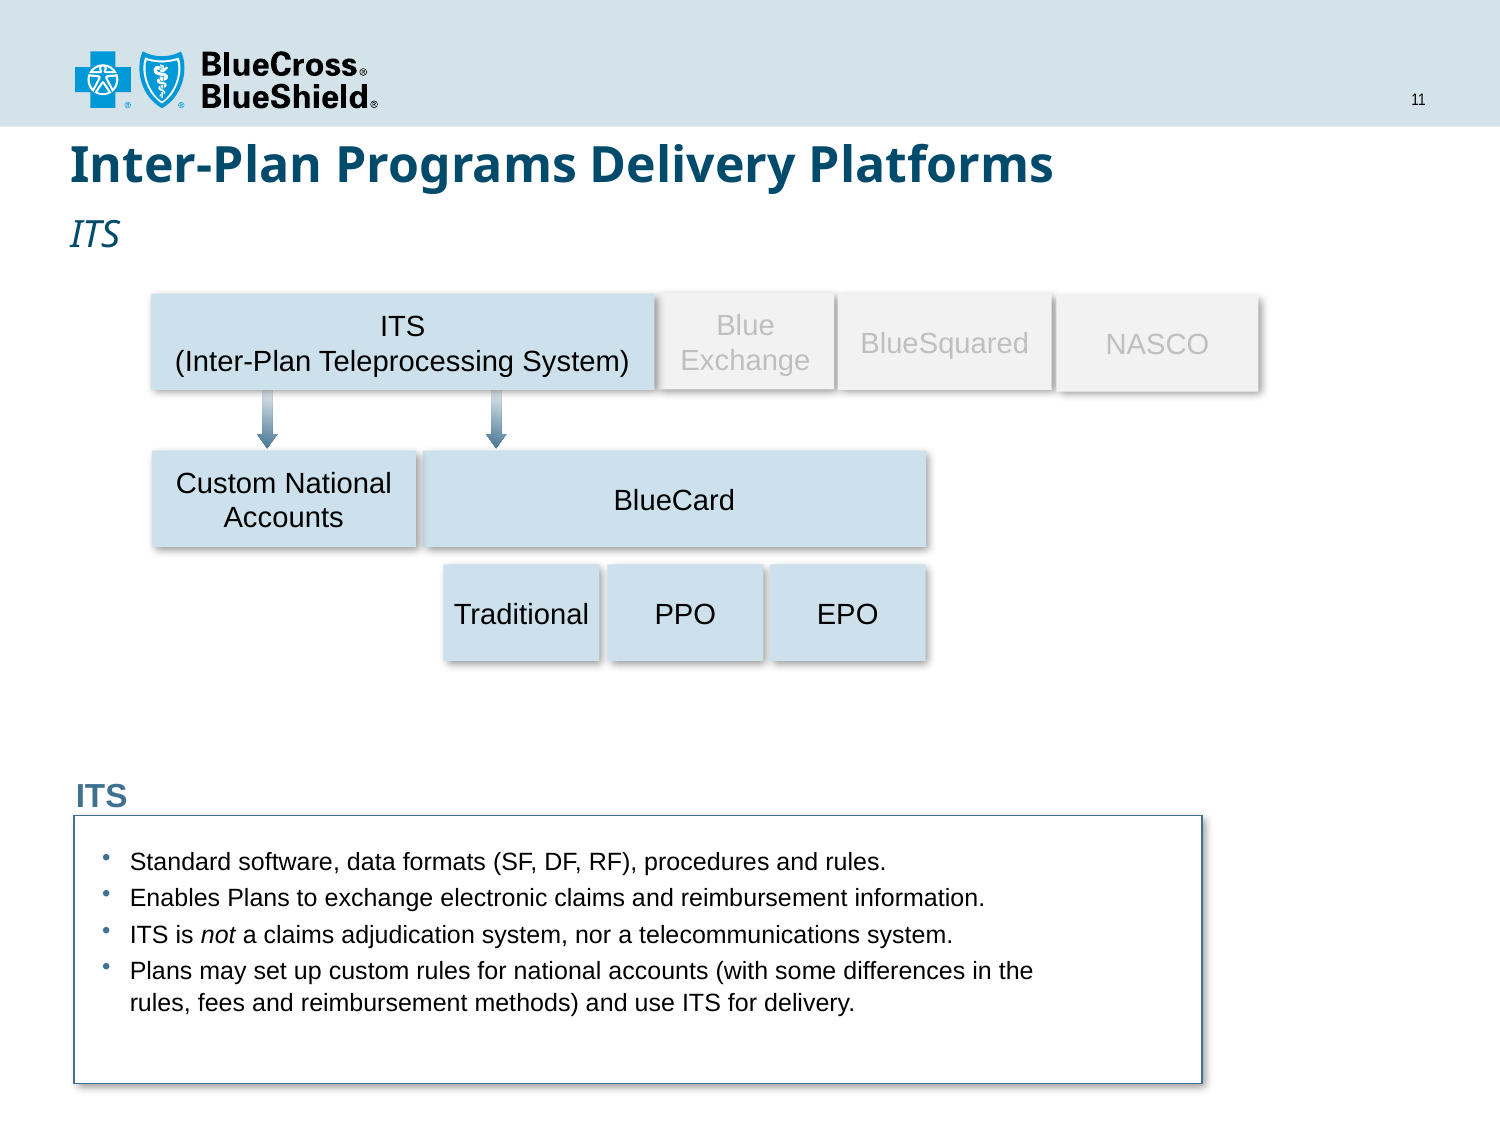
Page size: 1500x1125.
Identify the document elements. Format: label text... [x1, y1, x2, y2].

text_box [255, 402, 280, 447]
text_box Standard software, data formats (SF, DF, RF), procedures and rules. Enables Plans to exchange electronic claims and reimbursement information. ITS is not a claims adjudication system, nor a telecommunications system. Plans may set up custom rules for national accounts (with some differences in the rules, fees and reimbursement methods) and use ITS for delivery. [87, 836, 1092, 1024]
text_box Custom National Accounts [150, 448, 418, 549]
text_box Traditional [441, 562, 601, 663]
text_box Blue Exchange [661, 291, 836, 391]
text_box EPO [768, 562, 928, 663]
picture [124, 101, 131, 109]
text_box BlueSquared [836, 291, 1054, 392]
title Inter-Plan Programs Delivery Platforms ITS [70, 130, 1421, 243]
text_box ITS [61, 767, 1072, 822]
text_box [484, 402, 508, 447]
picture [178, 101, 185, 109]
text_box [74, 815, 1203, 1084]
text_box ITS (Inter-Plan Teleprocessing System) [149, 291, 656, 392]
text_box PPO [605, 562, 765, 663]
text_box BlueCard [421, 448, 928, 549]
text_box NASCO [1054, 293, 1261, 394]
